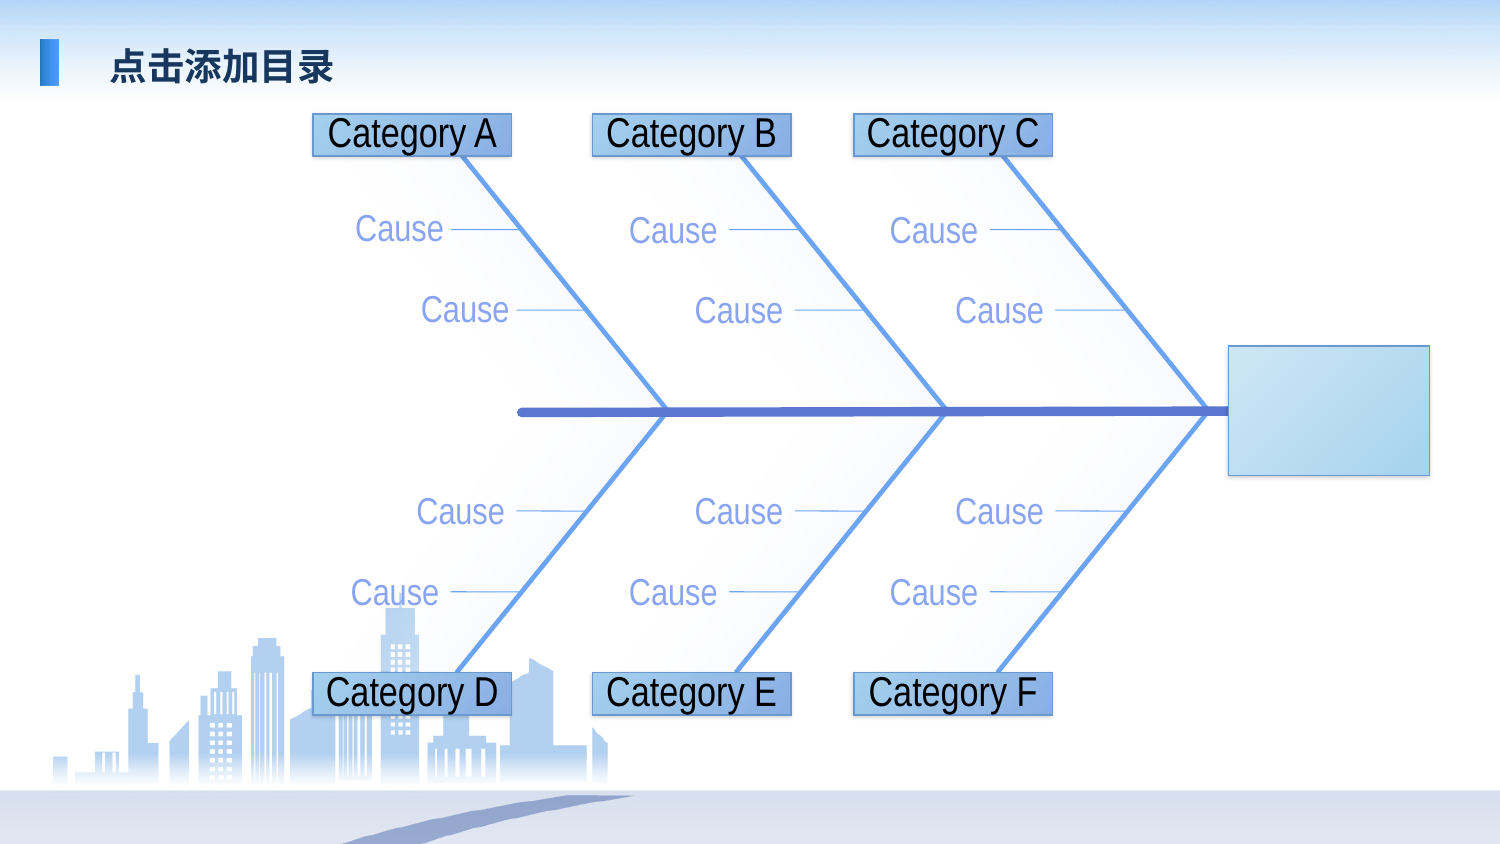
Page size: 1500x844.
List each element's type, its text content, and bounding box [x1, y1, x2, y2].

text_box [269, 113, 1430, 716]
text_box 点击添加目录 [95, 35, 350, 95]
picture [0, 0, 1500, 844]
